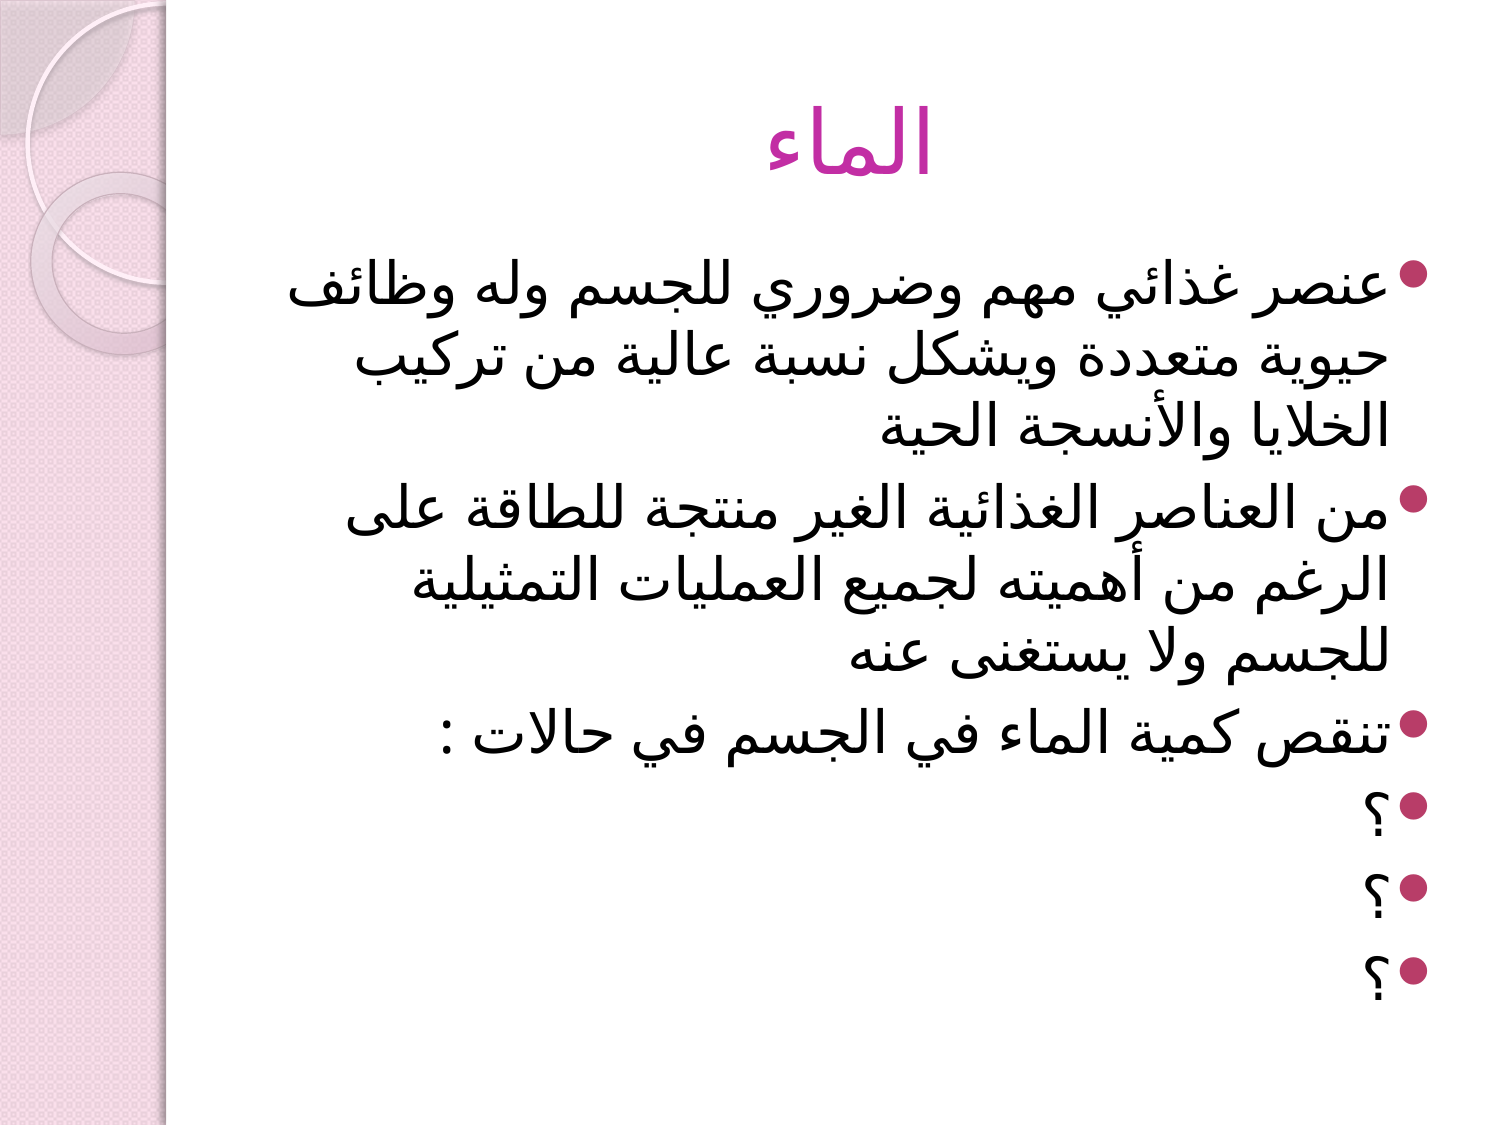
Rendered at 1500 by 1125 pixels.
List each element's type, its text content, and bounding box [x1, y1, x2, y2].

title الماء [235, 45, 1466, 233]
list عنصر غذائي مهم وضروري للجسم وله وظائف حيوية متعددة ويشكل نسبة عالية من تركيب الخلايا والأنسجة الحية من العناصر الغذائية الغير منتجة للطاقة على الرغم من أهميته لجميع العمليات التمثيلية للجسم ولا يستغنى عنه تنقص كمية الماء في الجسم في حالات : ؟ ؟ ؟ [235, 237, 1466, 1025]
